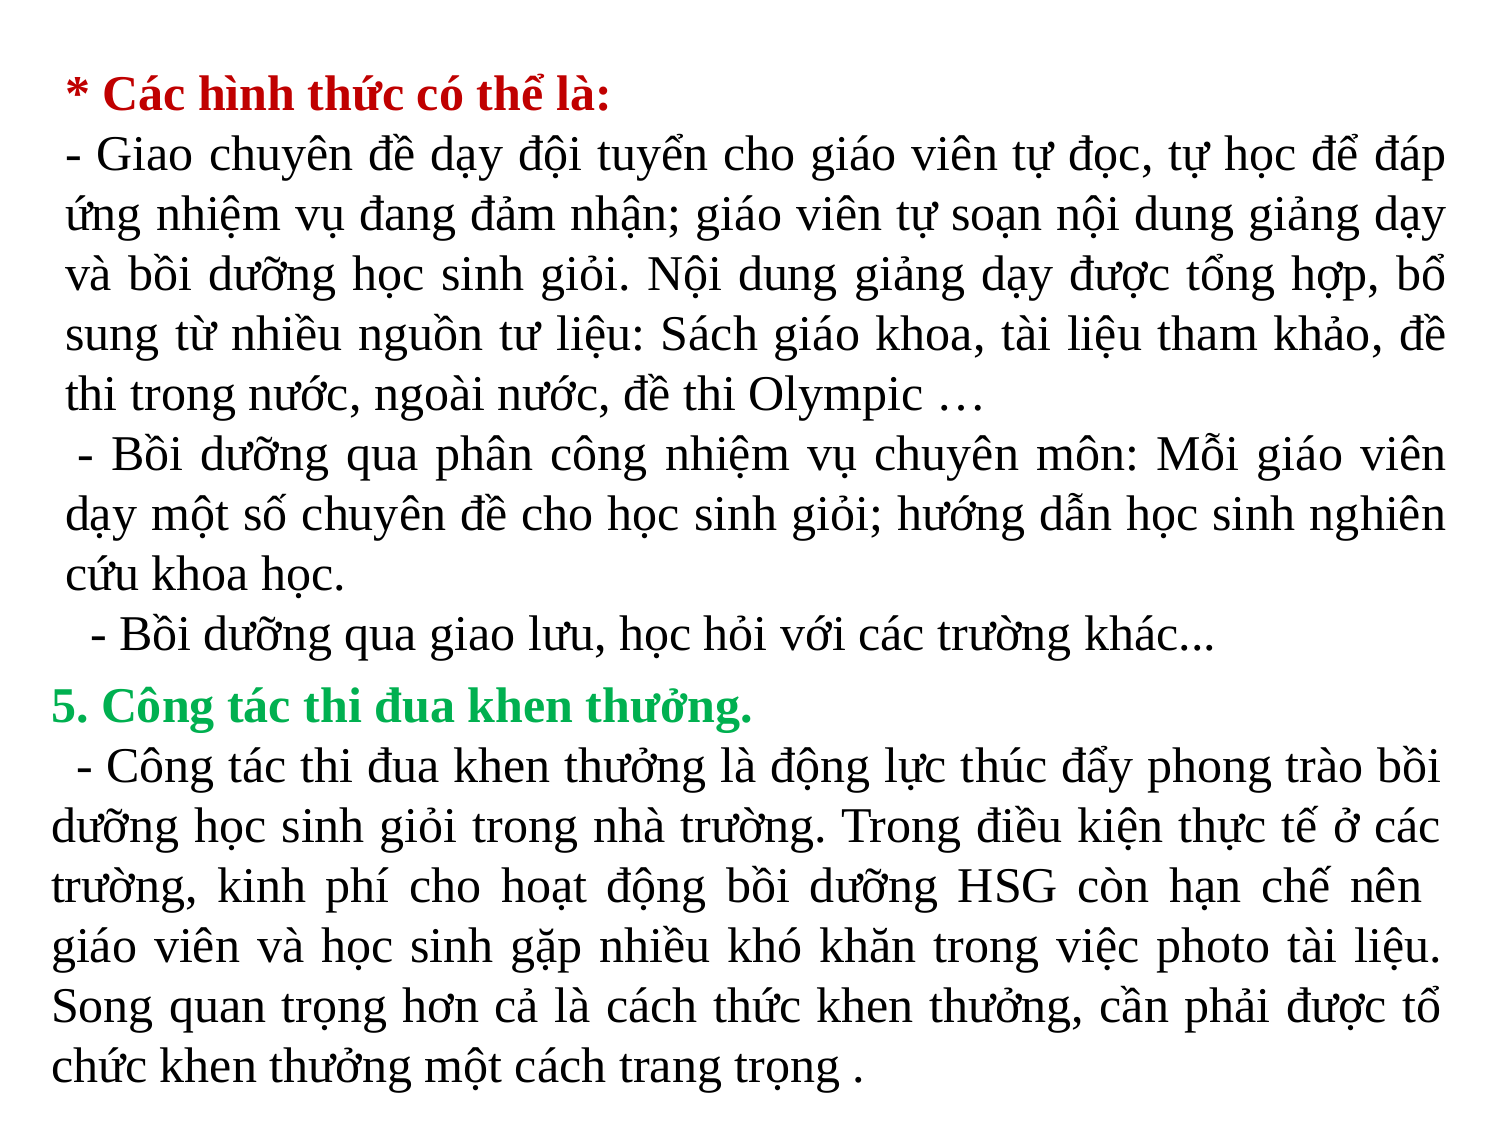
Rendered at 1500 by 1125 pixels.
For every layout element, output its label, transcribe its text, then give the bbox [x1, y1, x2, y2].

text_box 5. Công tác thi đua khen thưởng. - Công tác thi đua khen thưởng là động lực thúc đẩy phong trào bồi dưỡng học sinh giỏi trong nhà trường. Trong điều kiện thực tế ở các trường, kinh phí cho hoạt động bồi dưỡng HSG còn hạn chế nên giáo viên và học sinh gặp nhiều khó khăn trong việc photo tài liệu. Song quan trọng hơn cả là cách thức khen thưởng, cần phải được tổ chức khen thưởng một cách trang trọng . [36, 665, 1458, 1101]
text_box * Các hình thức có thể là: - Giao chuyên đề dạy đội tuyển cho giáo viên tự đọc, tự học để đáp ứng nhiệm vụ đang đảm nhận; giáo viên tự soạn nội dung giảng dạy và bồi dưỡng học sinh giỏi. Nội dung giảng dạy được tổng hợp, bổ sung từ nhiều nguồn tư liệu: Sách giáo khoa, tài liệu tham khảo, đề thi trong nước, ngoài nước, đề thi Olympic … - Bồi dưỡng qua phân công nhiệm vụ chuyên môn: Mỗi giáo viên dạy một số chuyên đề cho học sinh giỏi; hướng dẫn học sinh nghiên cứu khoa học. - Bồi dưỡng qua giao lưu, học hỏi với các trường khác... [49, 53, 1463, 668]
